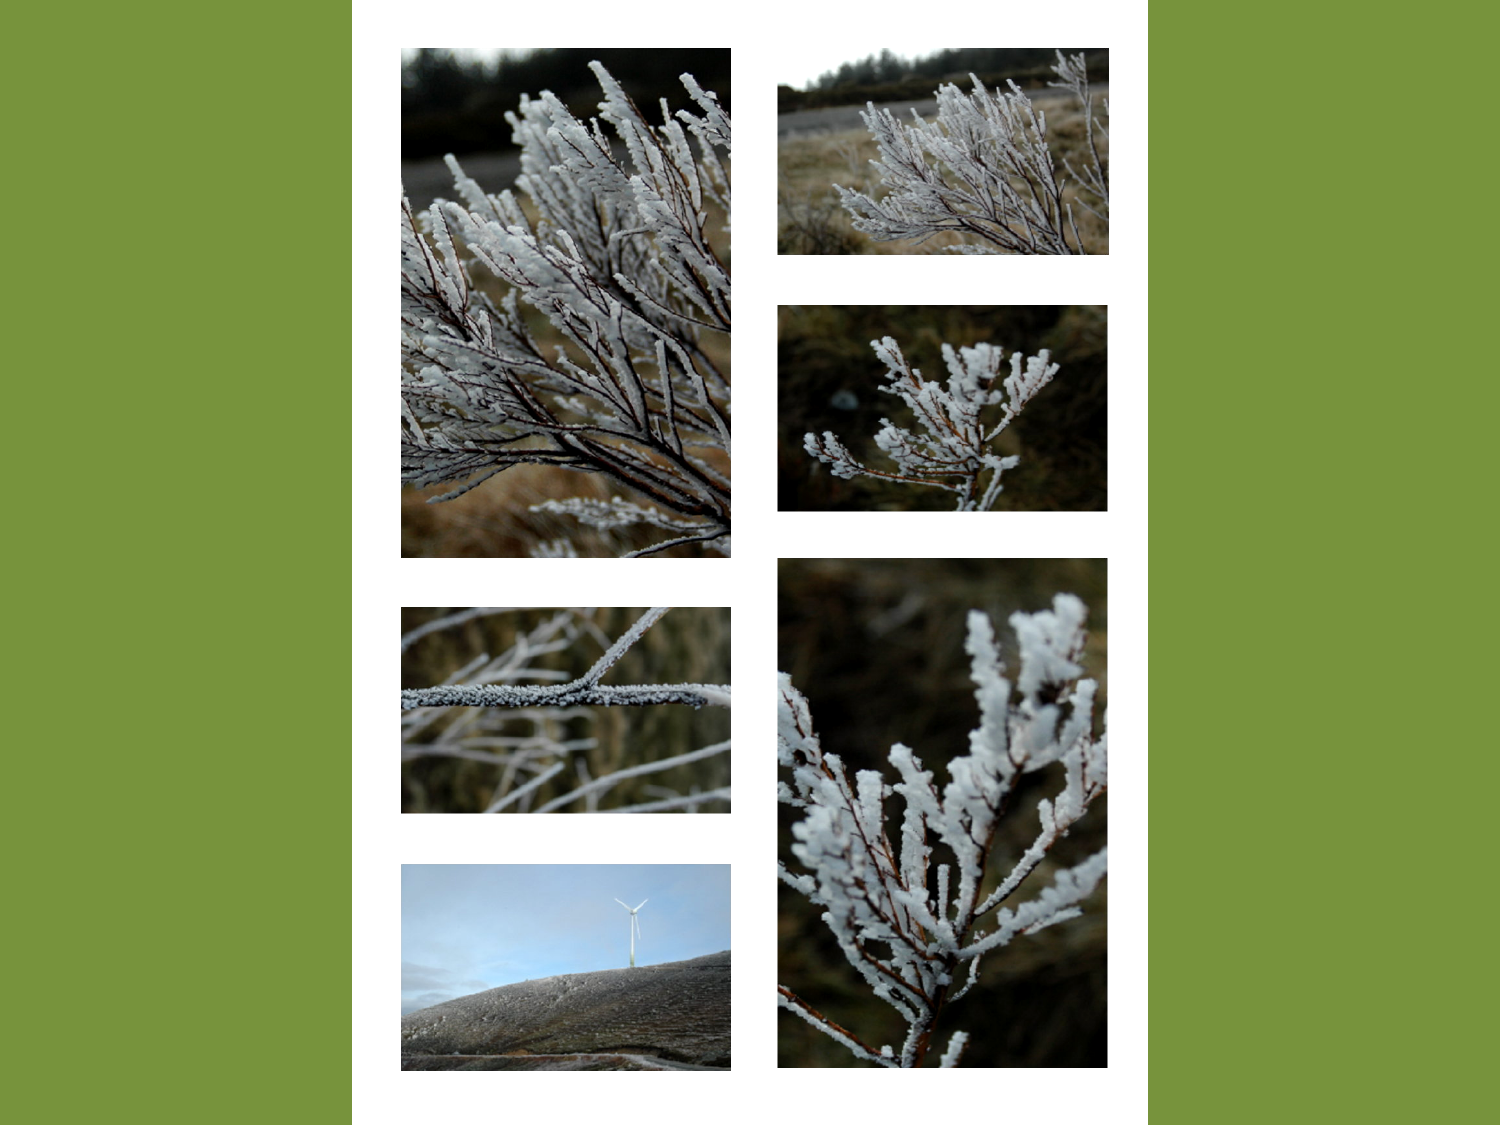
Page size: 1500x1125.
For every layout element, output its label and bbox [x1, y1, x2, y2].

picture [352, 0, 1148, 1125]
